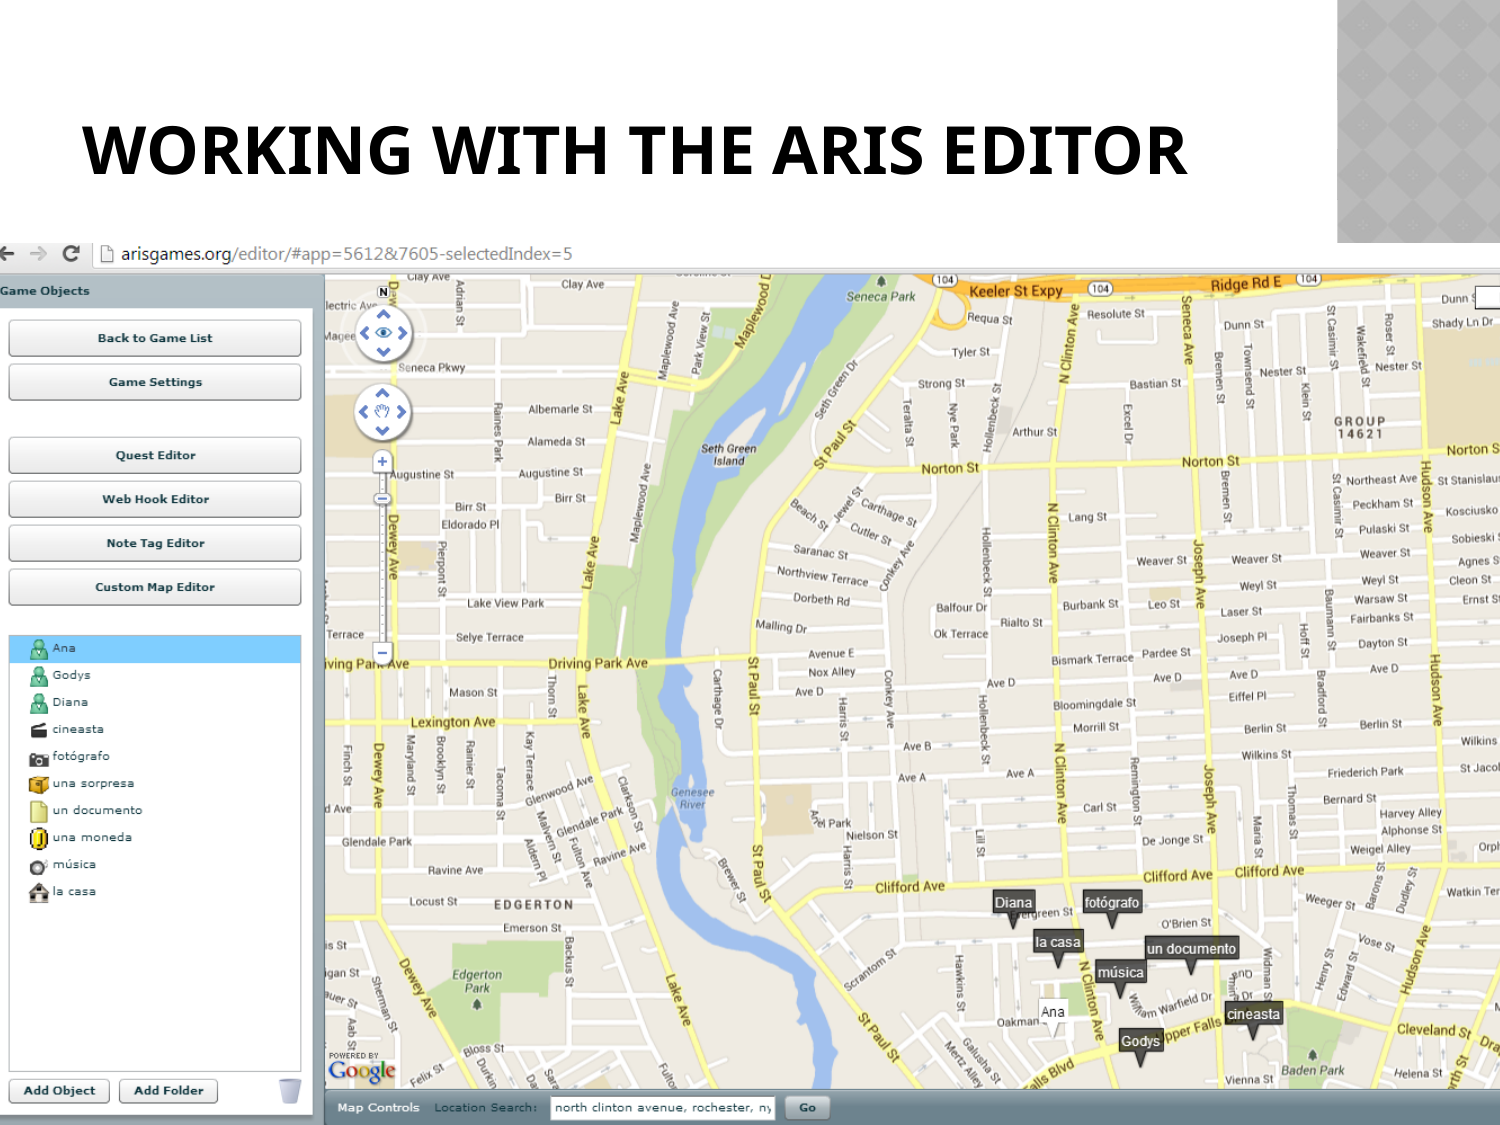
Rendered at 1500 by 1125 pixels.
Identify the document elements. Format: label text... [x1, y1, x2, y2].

title Working with The ARIS Editor [75, 52, 1350, 188]
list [0, 243, 1500, 1125]
